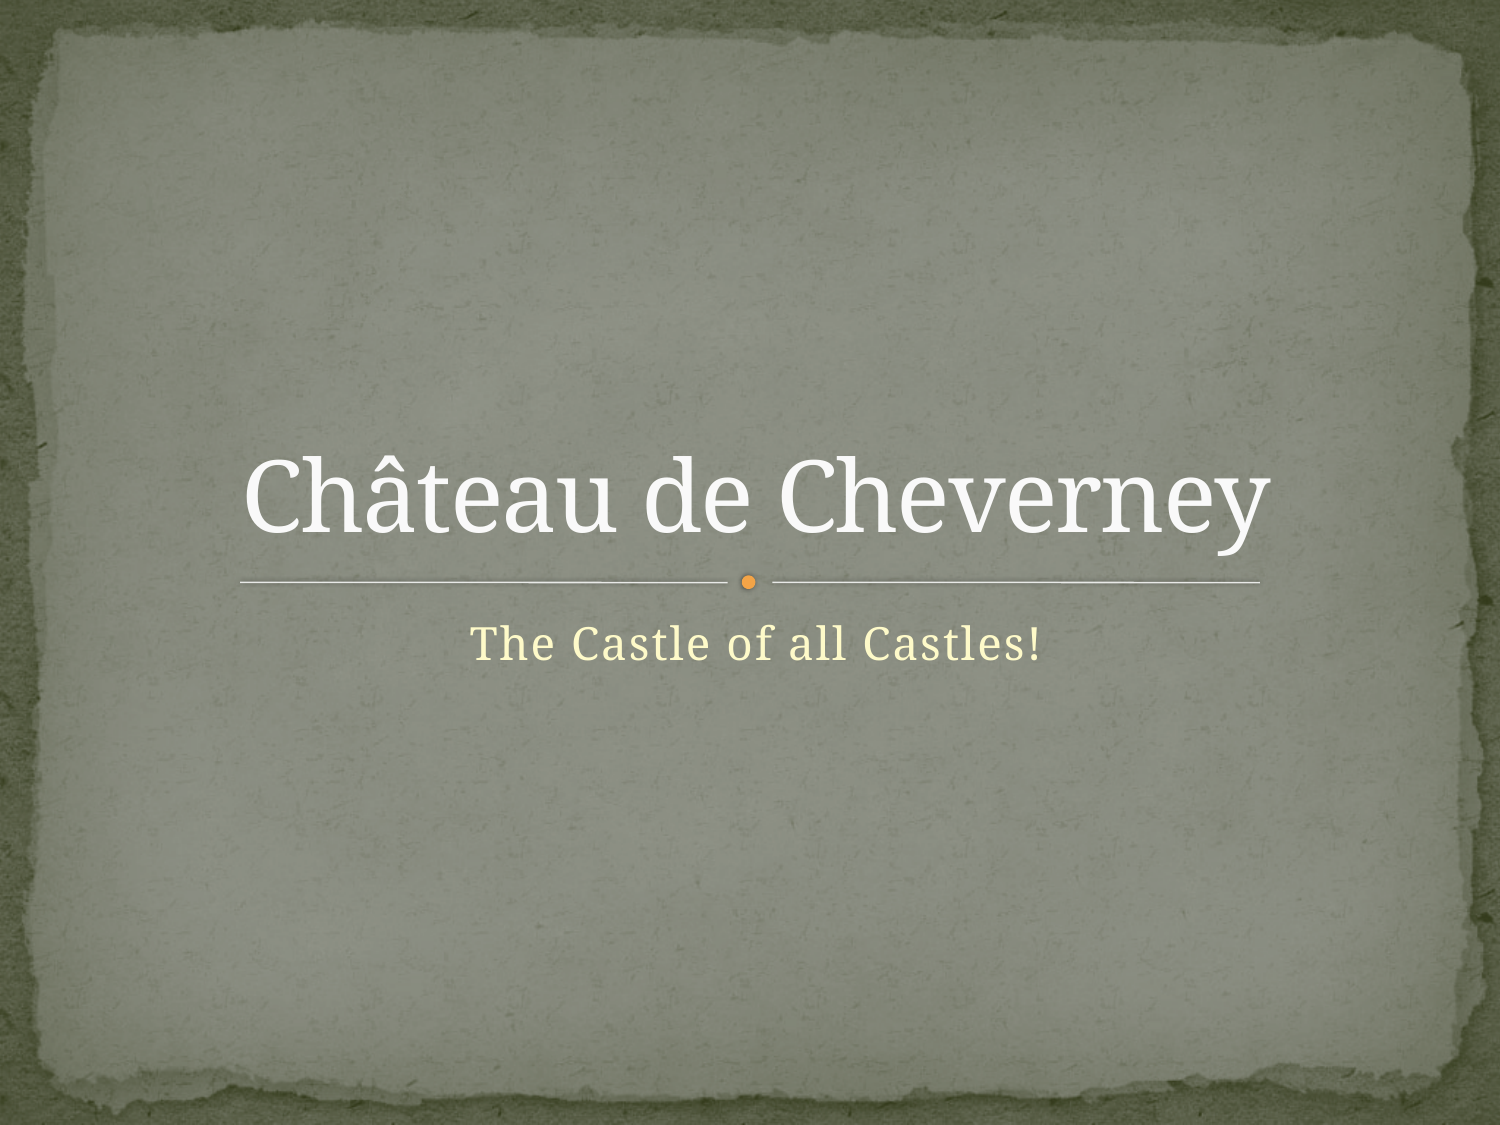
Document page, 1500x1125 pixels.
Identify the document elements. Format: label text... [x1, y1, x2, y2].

subtitle The Castle of all Castles! [75, 606, 1438, 795]
title Château de Cheverney [74, 235, 1438, 561]
